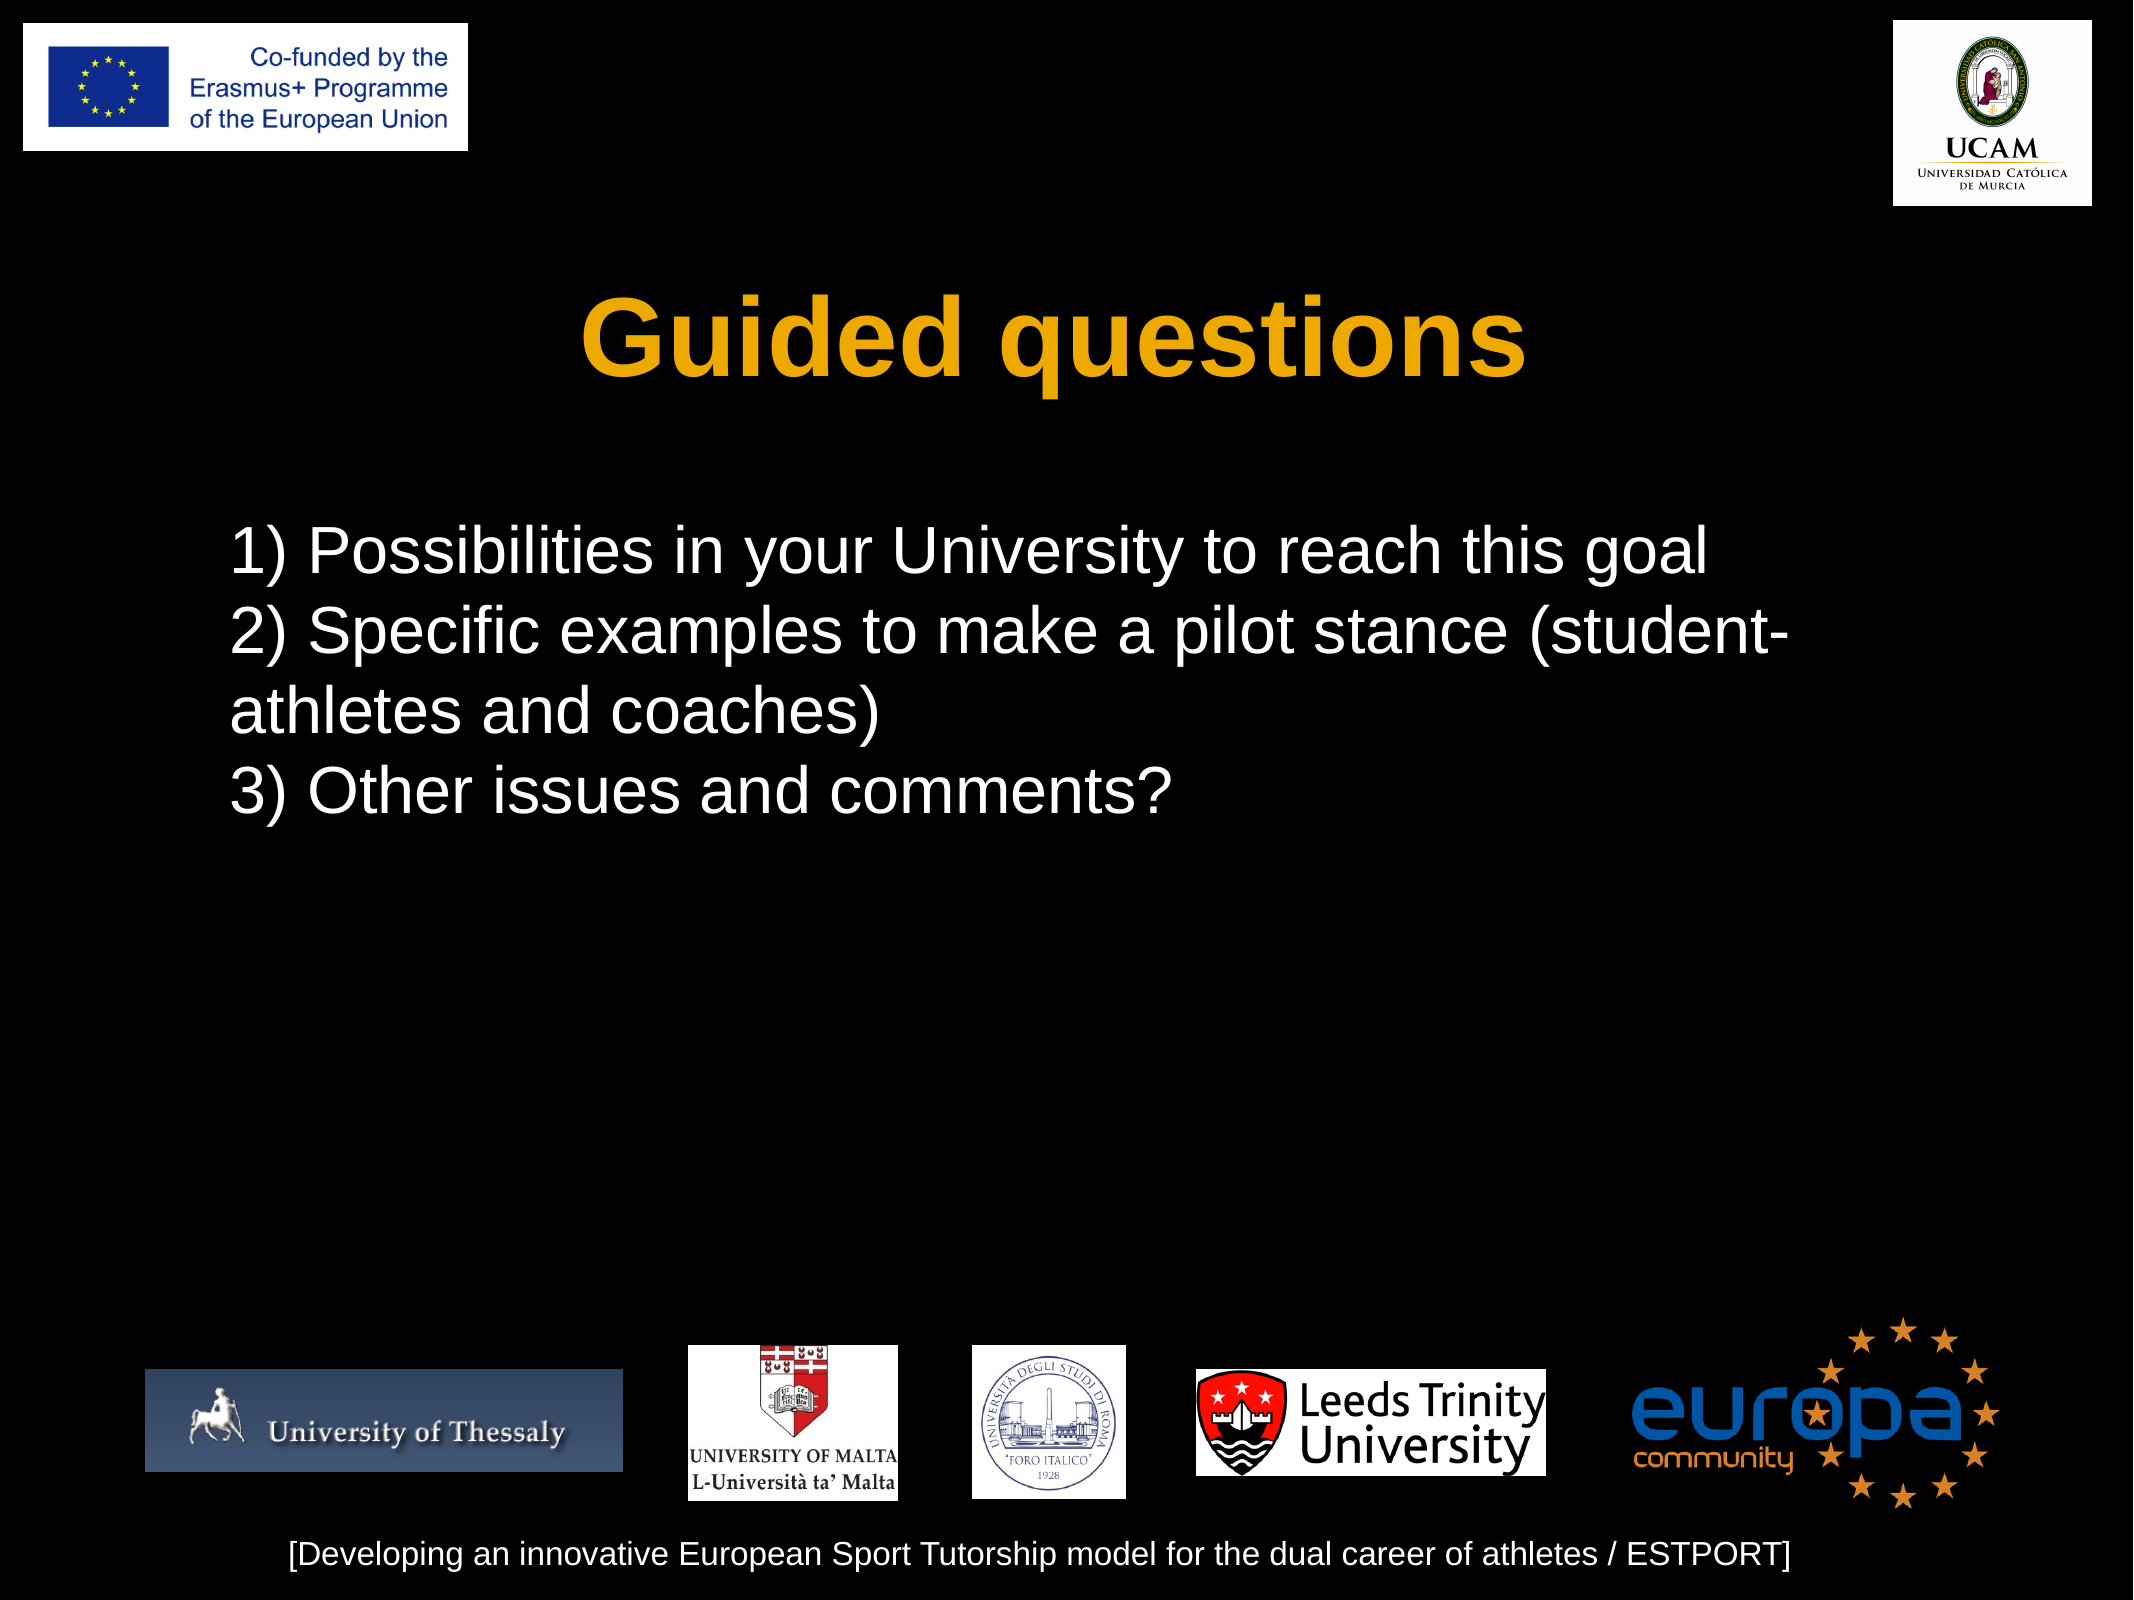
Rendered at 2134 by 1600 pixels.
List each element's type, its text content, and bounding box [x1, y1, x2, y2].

picture [688, 1345, 899, 1501]
picture [145, 1368, 623, 1473]
picture [1631, 1316, 2001, 1509]
picture [1893, 20, 2092, 207]
picture [23, 23, 468, 151]
text_box 1) Possibilities in your University to reach this goal 2) Specific examples to make a pilot stance (student-athletes and coaches) 3) Other issues and comments? [216, 500, 1929, 834]
text_box [Developing an innovative European Sport Tutorship model for the dual career of athletes / ESTPORT] [62, 1525, 2020, 1580]
text_box Guided questions [62, 257, 2047, 406]
picture [971, 1345, 1126, 1500]
picture [1196, 1368, 1547, 1476]
